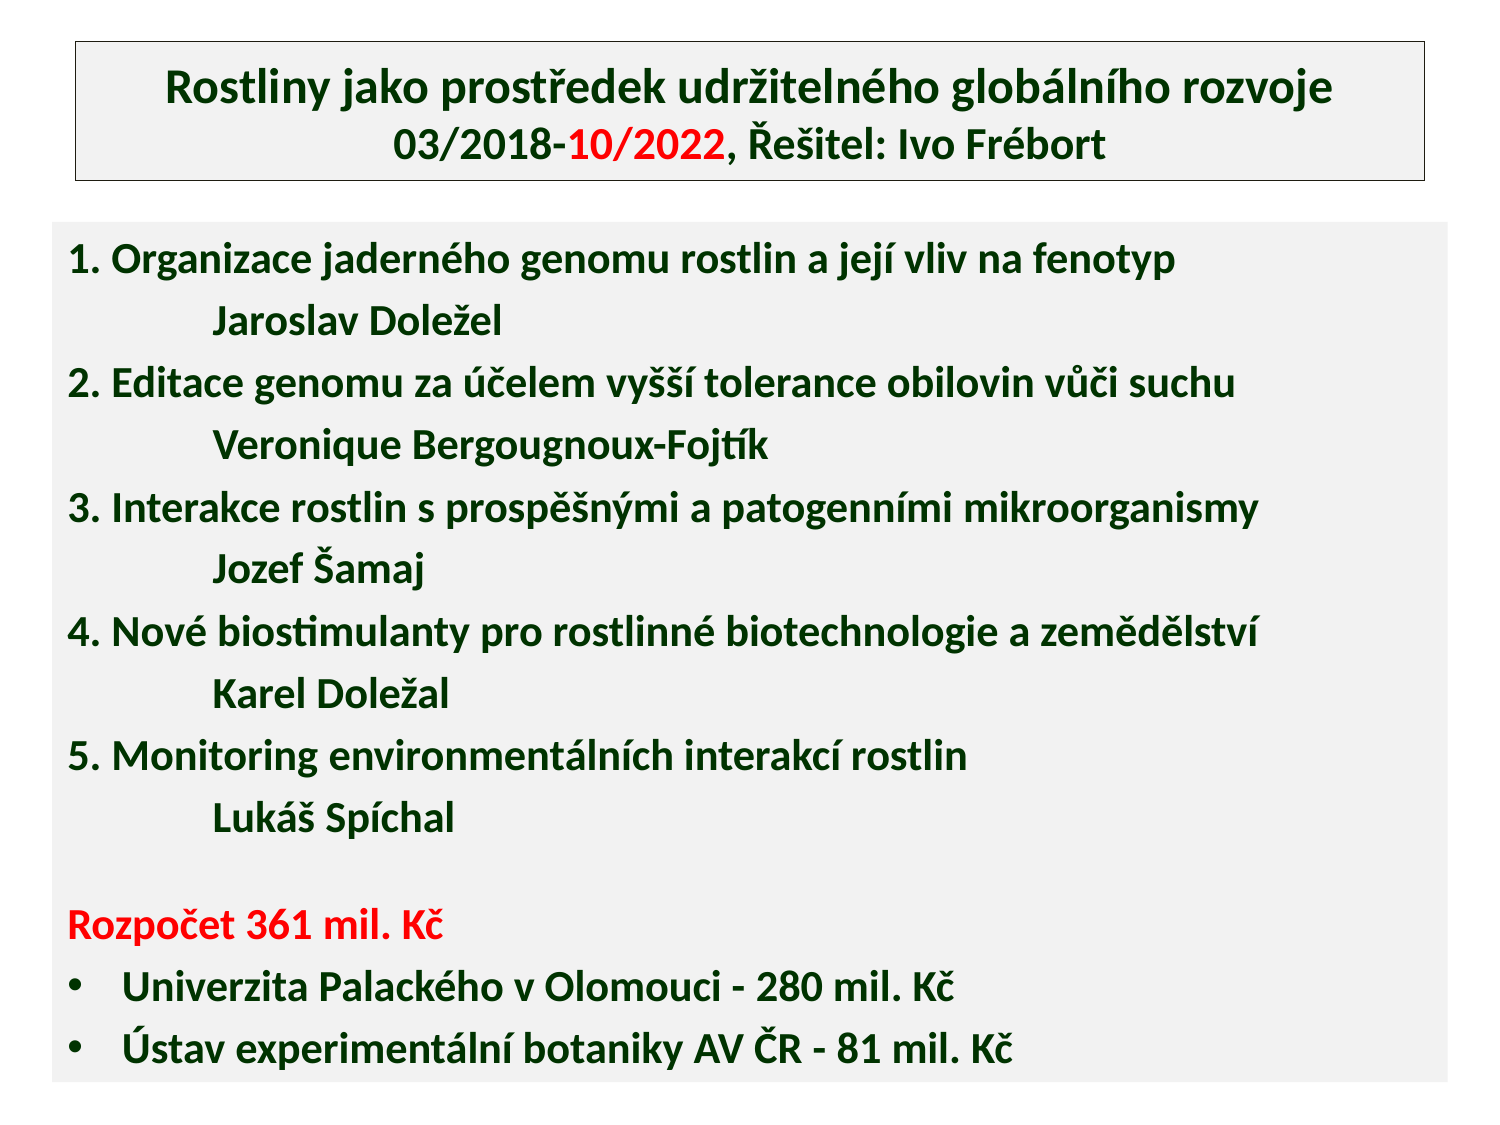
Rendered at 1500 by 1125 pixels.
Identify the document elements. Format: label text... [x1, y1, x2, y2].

list 1. Organizace jaderného genomu rostlin a její vliv na fenotyp Jaroslav Doležel 2. Editace genomu za účelem vyšší tolerance obilovin vůči suchu Veronique Bergougnoux-Fojtík 3. Interakce rostlin s prospěšnými a patogenními mikroorganismy Jozef Šamaj 4. Nové biostimulanty pro rostlinné biotechnologie a zemědělství Karel Doležal 5. Monitoring environmentálních interakcí rostlin Lukáš Spíchal Rozpočet 361 mil. Kč Univerzita Palackého v Olomouci - 280 mil. Kč Ústav experimentální botaniky AV ČR - 81 mil. Kč [52, 221, 1448, 1083]
title Rostliny jako prostředek udržitelného globálního rozvoje 03/2018-10/2022, Řešitel: Ivo Frébort [75, 41, 1425, 181]
